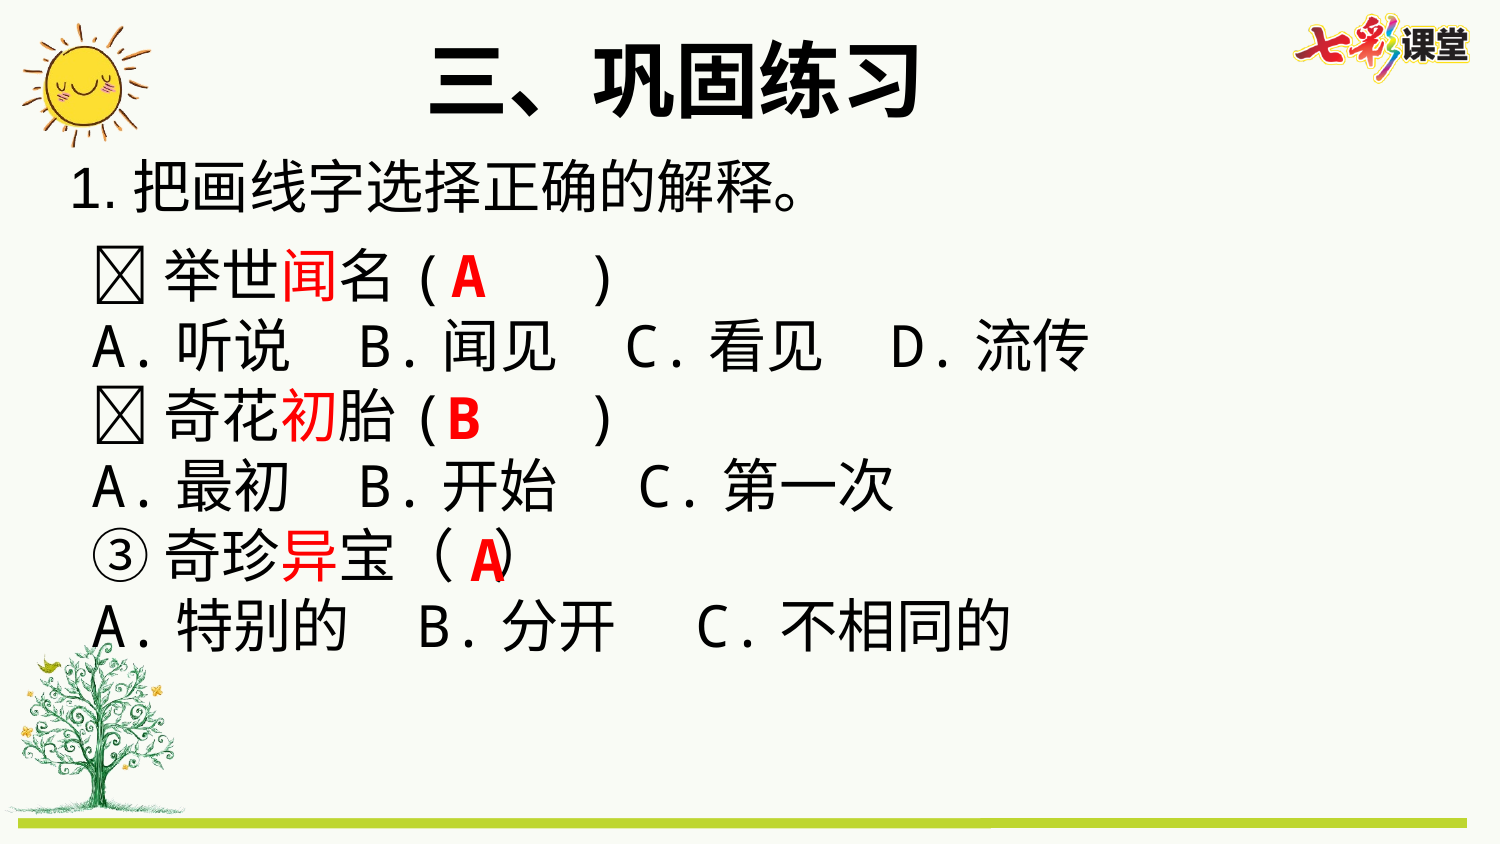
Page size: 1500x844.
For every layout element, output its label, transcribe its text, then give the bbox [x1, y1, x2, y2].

text_box 举世闻名( ) A.听说 B.闻见 C.看见 D.流传 奇花初胎( ) A.最初 B.开始 C.第一次 ③奇珍异宝（ ） A.特别的 B.分开 C.不相同的 [76, 231, 1352, 667]
text_box 1.把画线字选择正确的解释。 [55, 142, 847, 228]
text_box 三、巩固练习 [411, 20, 941, 136]
text_box A [455, 516, 520, 601]
picture [1291, 9, 1472, 87]
text_box B [431, 373, 499, 459]
picture [0, 0, 173, 172]
text_box A [436, 231, 502, 317]
picture [0, 608, 1467, 844]
